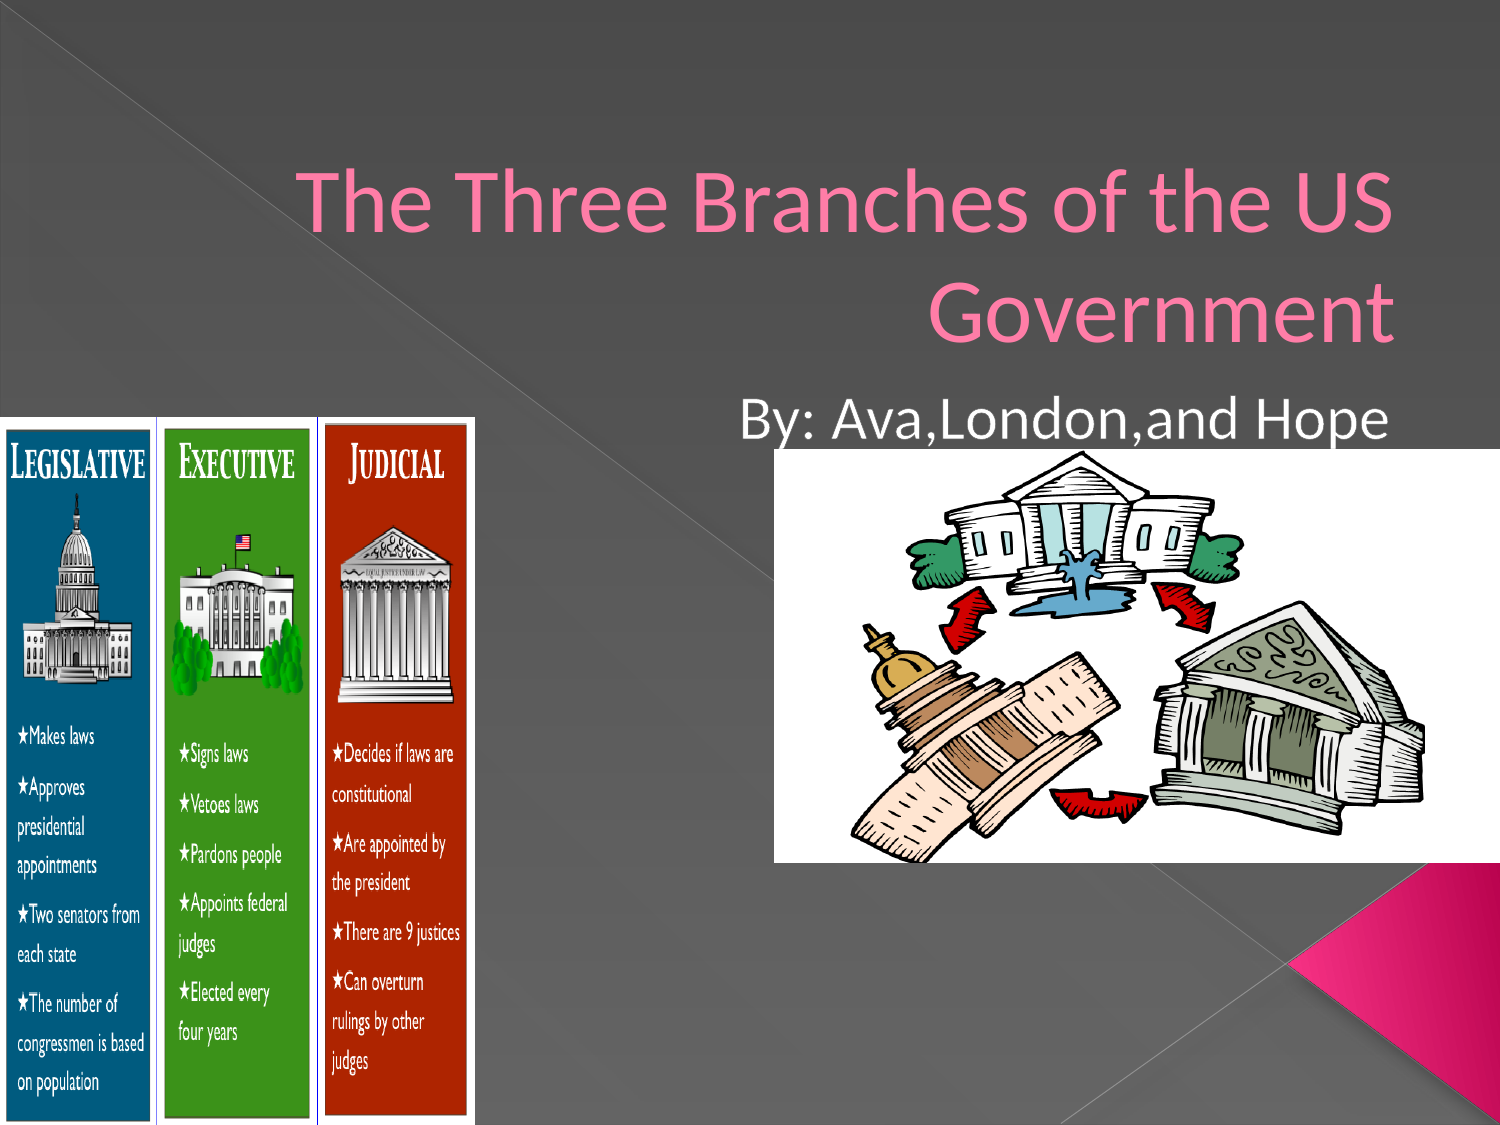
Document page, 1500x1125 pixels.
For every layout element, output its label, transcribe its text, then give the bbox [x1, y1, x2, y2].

subtitle By: Ava,London,and Hope [88, 369, 1412, 657]
picture [0, 417, 476, 1125]
title The Three Branches of the US Government [88, 127, 1412, 369]
picture [774, 449, 1500, 863]
